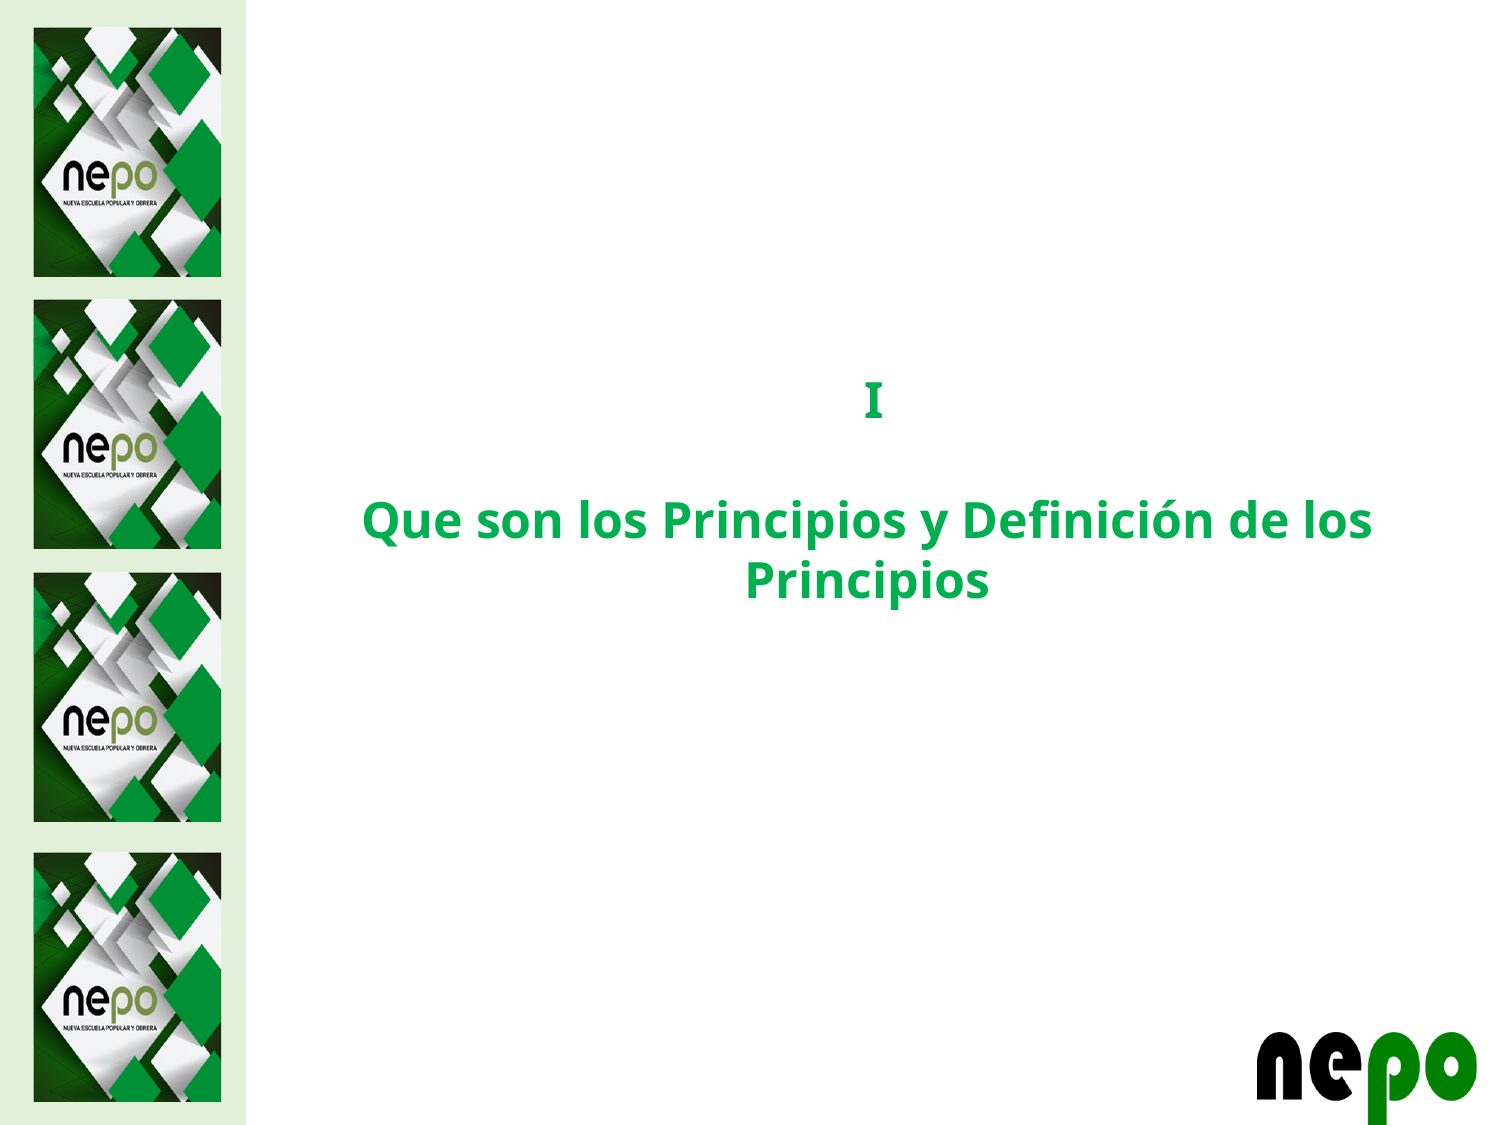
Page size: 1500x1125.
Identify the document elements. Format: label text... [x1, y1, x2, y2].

picture [1257, 1032, 1477, 1125]
text_box I Que son los Principios y Definición de los Principios [324, 361, 1424, 617]
picture [0, 0, 246, 1125]
